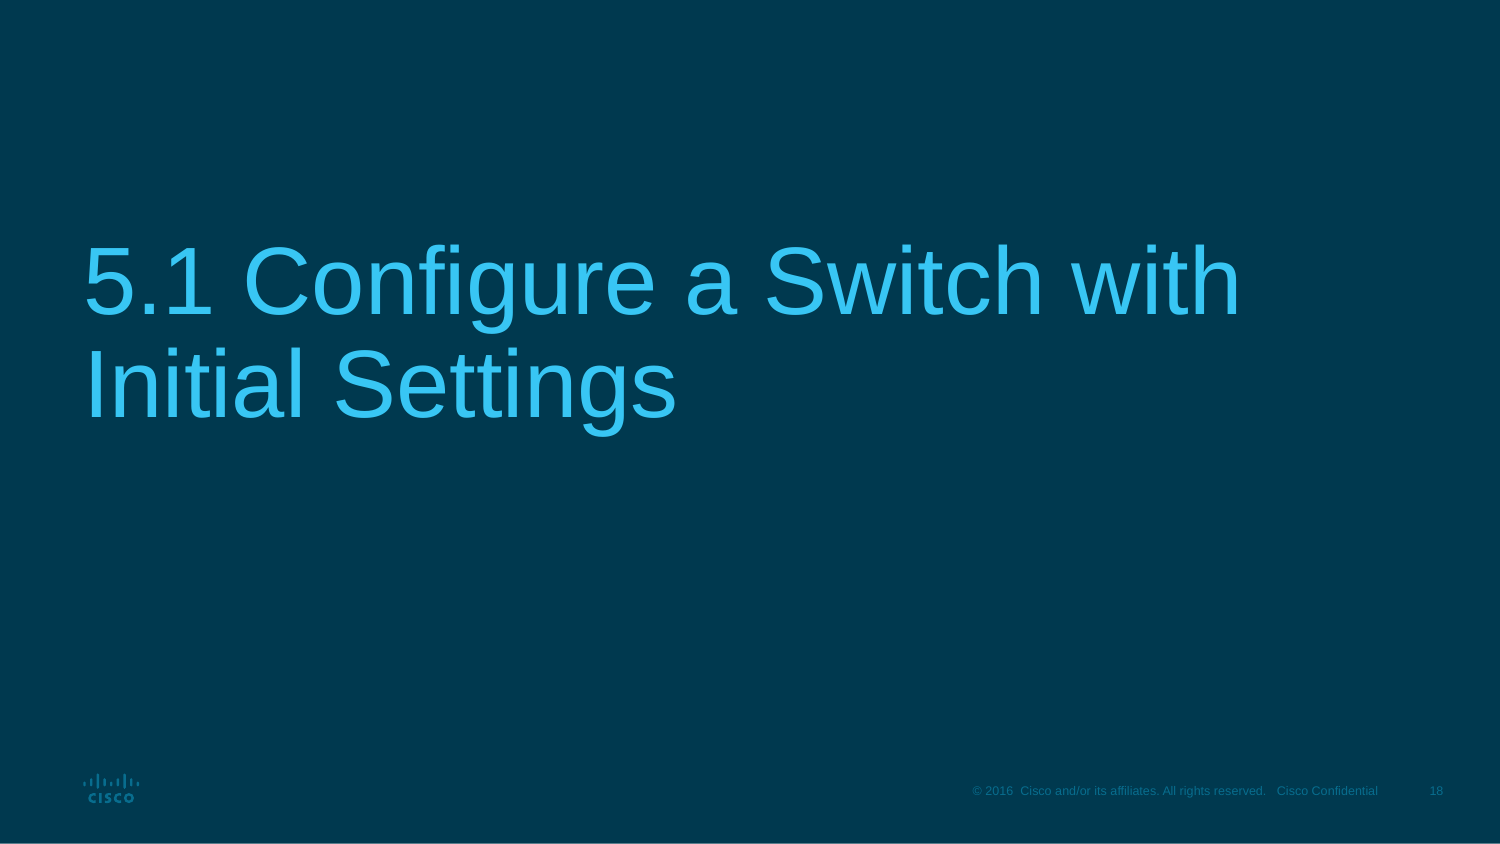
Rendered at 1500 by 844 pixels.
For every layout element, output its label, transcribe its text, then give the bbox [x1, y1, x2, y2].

title 5.1 Configure a Switch with Initial Settings [68, 150, 1315, 446]
